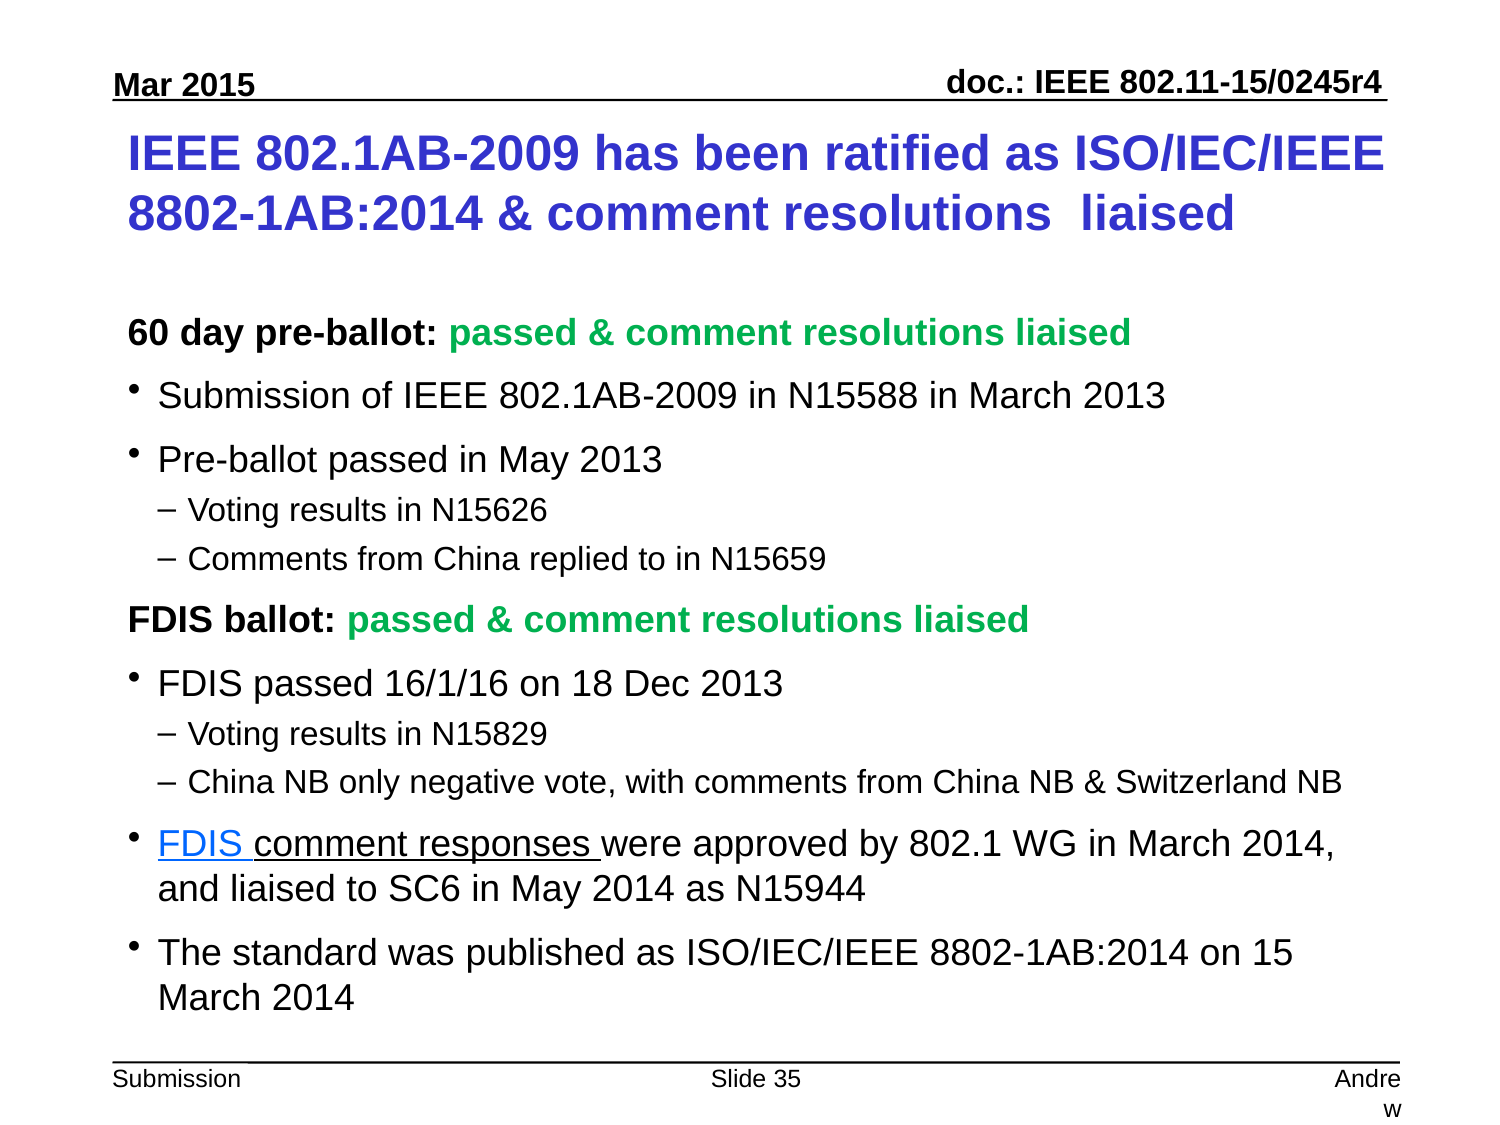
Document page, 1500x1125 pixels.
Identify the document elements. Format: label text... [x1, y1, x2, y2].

slide_number Slide 35 [709, 1061, 803, 1093]
title IEEE 802.1AB-2009 has been ratified as ISO/IEC/IEEE 8802-1AB:2014 & comment resolutions liaised [112, 112, 1475, 288]
footer Andrew Myles, Cisco [1320, 1061, 1402, 1093]
list 60 day pre-ballot: passed & comment resolutions liaised Submission of IEEE 802.1AB-2009 in N15588 in March 2013 Pre-ballot passed in May 2013 Voting results in N15626 Comments from China replied to in N15659 FDIS ballot: passed & comment resolutions liaised FDIS passed 16/1/16 on 18 Dec 2013 Voting results in N15829 China NB only negative vote, with comments from China NB & Switzerland NB FDIS comment responses were approved by 802.1 WG in March 2014, and liaised to SC6 in May 2014 as N15944 The standard was published as ISO/IEC/IEEE 8802-1AB:2014 on 15 March 2014 [112, 299, 1388, 975]
